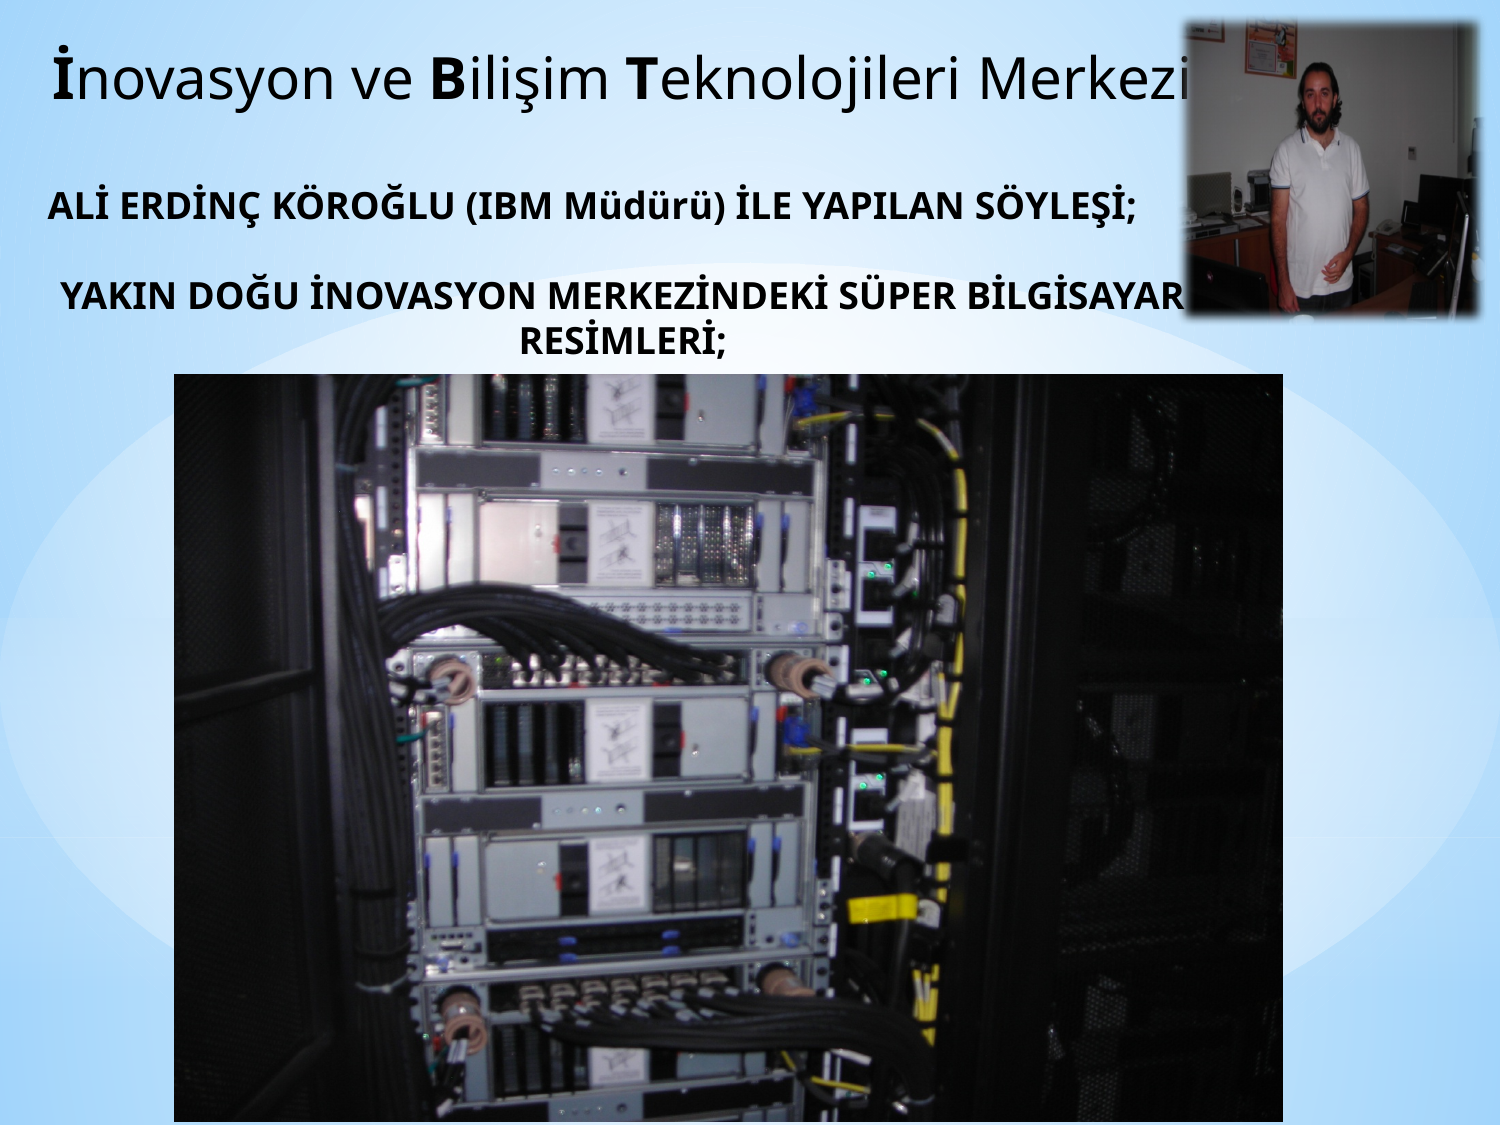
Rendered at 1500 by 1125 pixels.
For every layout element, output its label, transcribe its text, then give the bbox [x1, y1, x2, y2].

text_box İnovasyon ve Bilişim Teknolojileri Merkezi [37, 34, 1168, 120]
text_box ALİ ERDİNÇ KÖROĞLU (IBM Müdürü) İLE YAPILAN SÖYLEŞİ; YAKIN DOĞU İNOVASYON MERKEZİNDEKİ SÜPER BİLGİSAYAR RESİMLERİ; [32, 174, 1213, 415]
picture [1174, 12, 1488, 327]
picture [174, 374, 1283, 1122]
